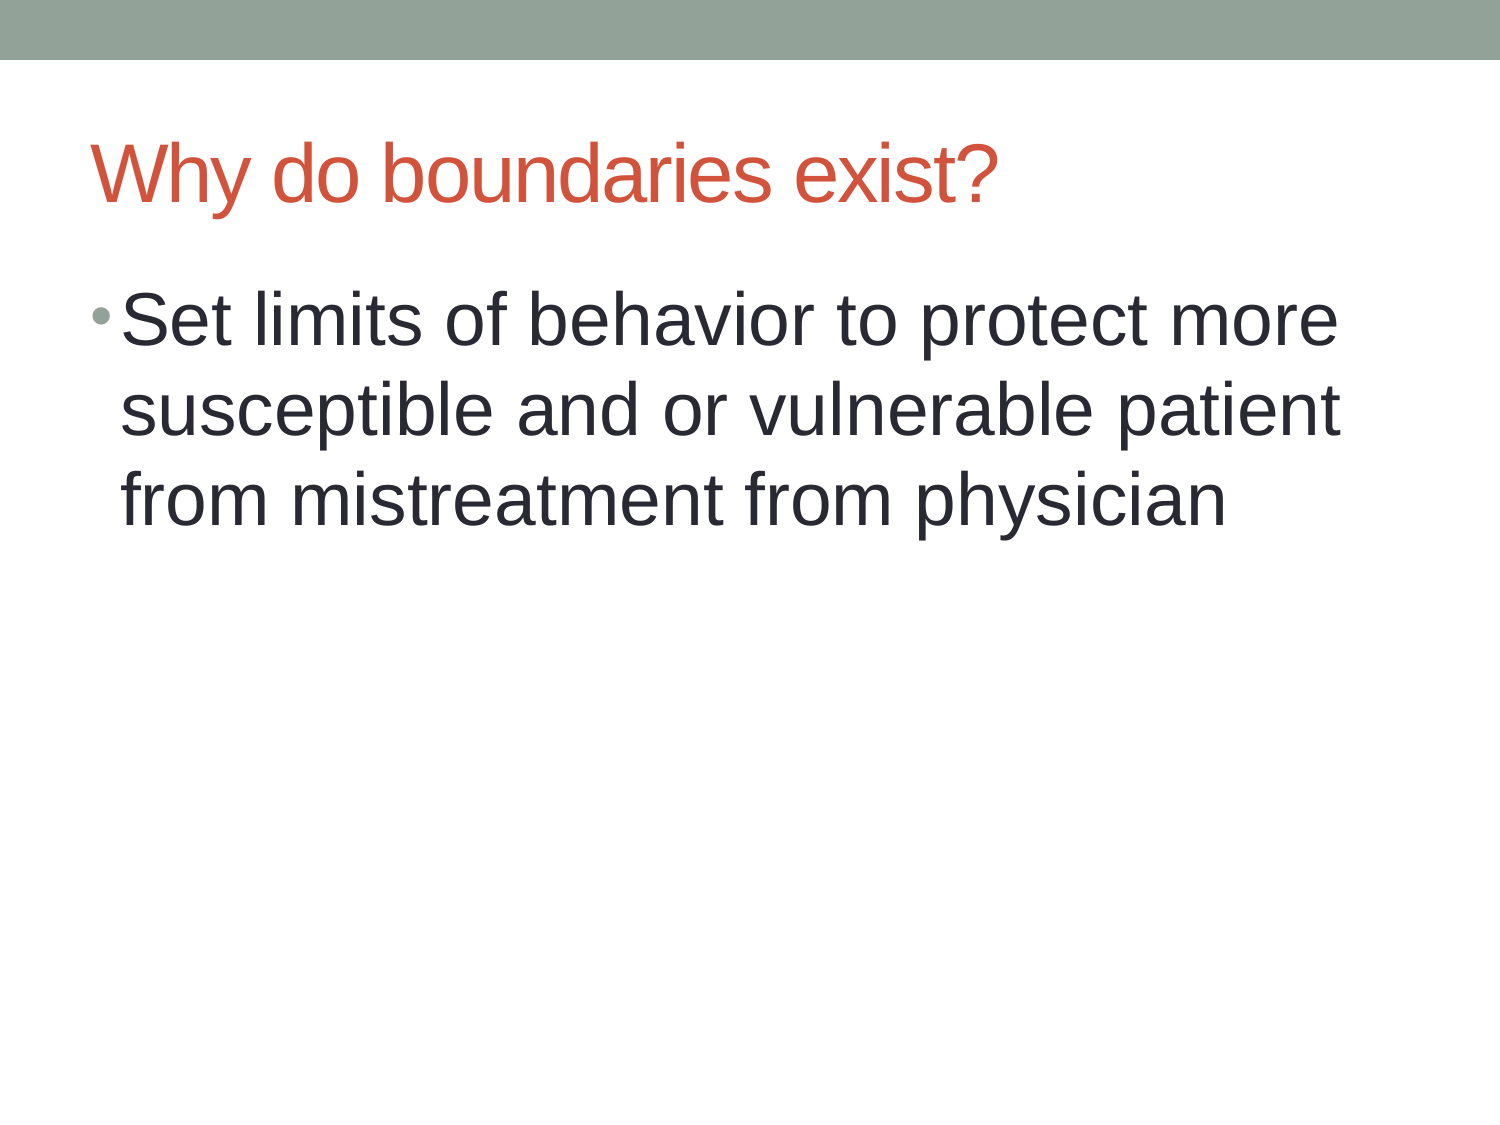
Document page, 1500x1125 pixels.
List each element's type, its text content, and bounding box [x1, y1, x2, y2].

title Why do boundaries exist? [75, 87, 1425, 250]
list Set limits of behavior to protect more susceptible and or vulnerable patient from mistreatment from physician [75, 262, 1425, 1063]
